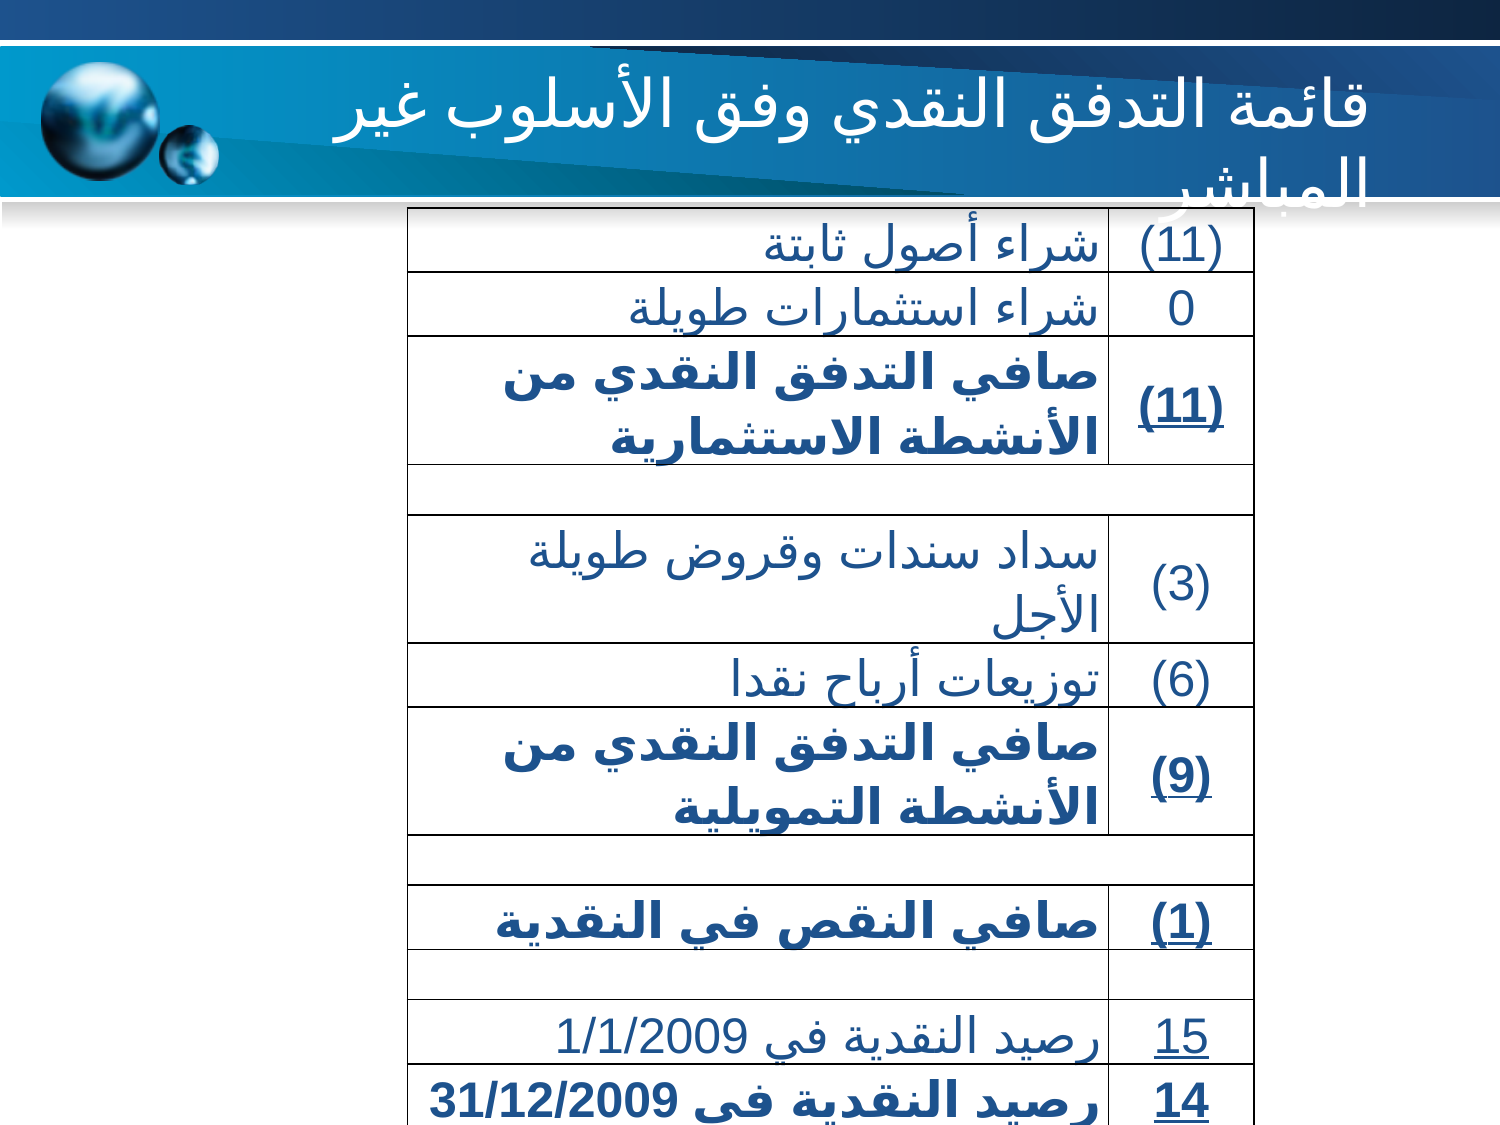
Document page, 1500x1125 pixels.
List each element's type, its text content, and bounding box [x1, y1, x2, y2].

table_cell [408, 950, 1108, 999]
table_cell [1109, 950, 1253, 999]
table_cell رصيد النقدية في 31/12/2009 [408, 1065, 1108, 1125]
picture [160, 126, 218, 184]
table_cell رصيد النقدية في 1/1/2009 [408, 1000, 1108, 1063]
table_cell (11) [1109, 337, 1253, 464]
picture [619, 64, 628, 69]
table_cell صافي التدفق النقدي من الأنشطة الاستثمارية [408, 337, 1108, 464]
table_cell (3) [1109, 516, 1253, 642]
table_cell 0 [1109, 273, 1253, 335]
table_cell شراء استثمارات طويلة [408, 273, 1108, 335]
table_cell 15 [1109, 1000, 1253, 1063]
table_header شراء أصول ثابتة [408, 209, 1108, 271]
table_cell (1) [1109, 886, 1253, 949]
text_box قائمة التدفق النقدي وفق الأسلوب غير المباشر [300, 69, 1388, 213]
table_cell 14 [1109, 1065, 1253, 1125]
table_cell [408, 836, 1253, 884]
table_cell [408, 465, 1253, 514]
table_cell سداد سندات وقروض طويلة الأجل [408, 516, 1108, 642]
table_cell (9) [1109, 708, 1253, 834]
table_header (11) [1109, 209, 1253, 271]
table_cell (6) [1109, 644, 1253, 706]
table_cell صافي التدفق النقدي من الأنشطة التمويلية [408, 708, 1108, 834]
picture [42, 63, 159, 180]
table_cell توزيعات أرباح نقدا [408, 644, 1108, 706]
table_cell صافي النقص في النقدية [408, 886, 1108, 949]
